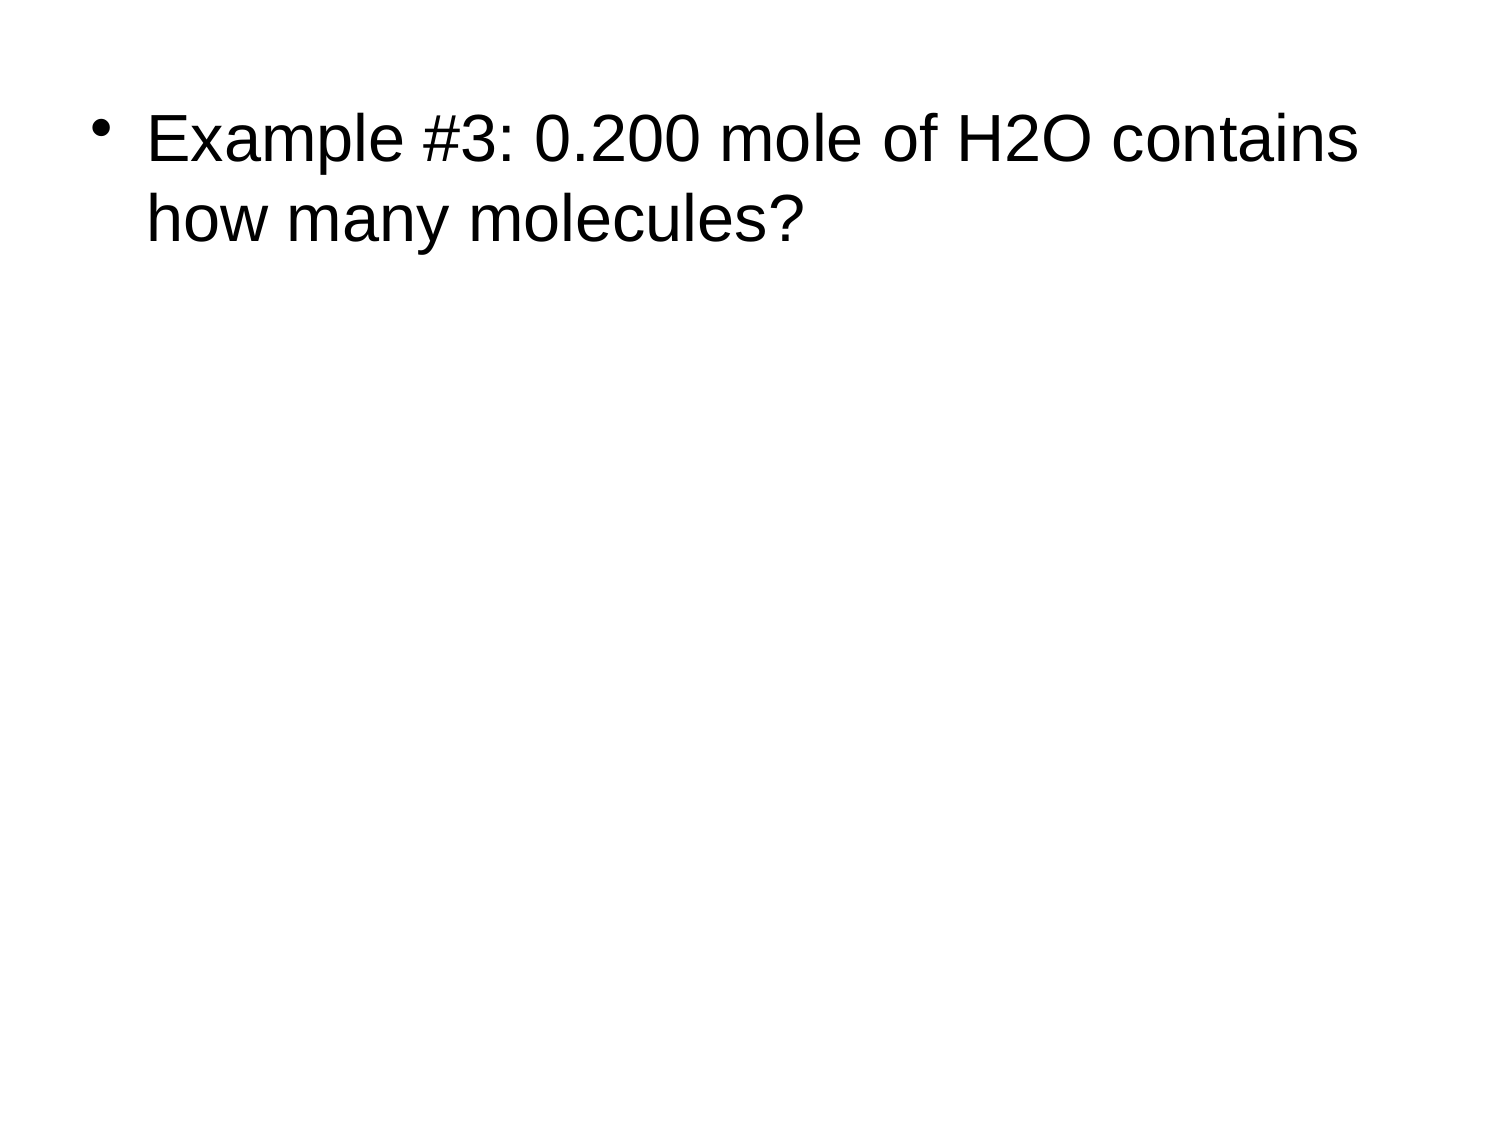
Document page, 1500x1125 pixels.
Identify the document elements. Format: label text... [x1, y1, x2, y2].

list Example #3: 0.200 mole of H2O contains how many molecules? [74, 87, 1426, 1006]
